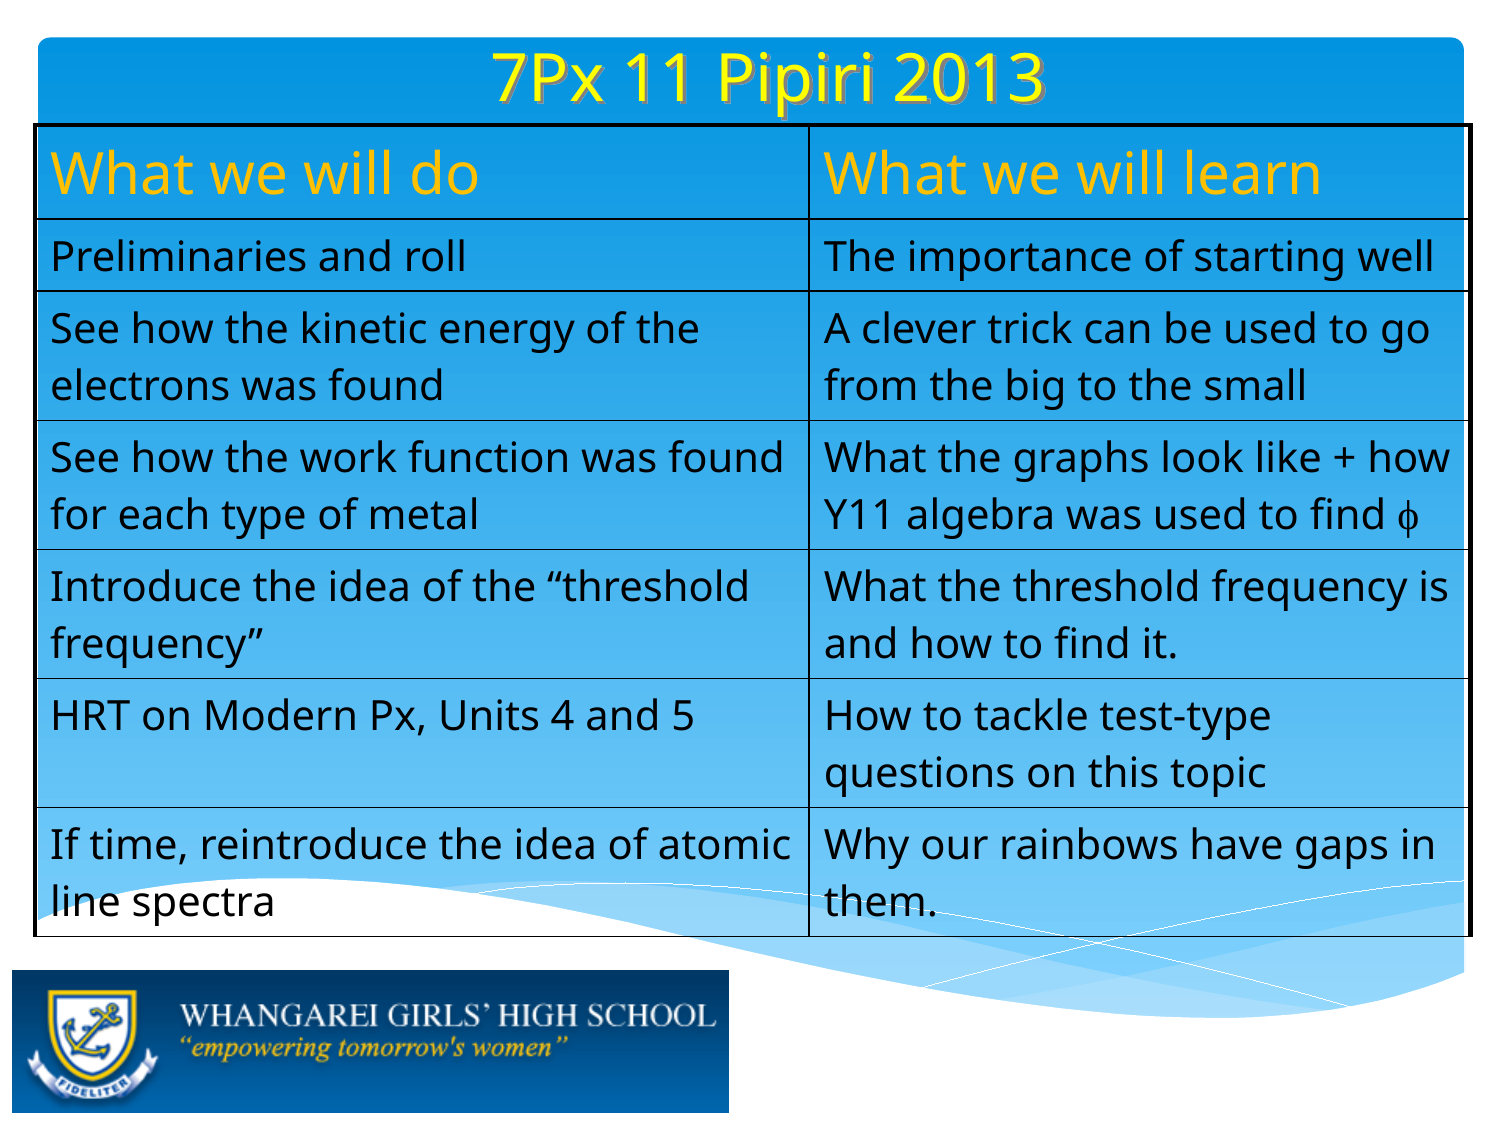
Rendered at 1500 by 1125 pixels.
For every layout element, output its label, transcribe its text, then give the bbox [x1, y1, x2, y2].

table_cell A clever trick can be used to go from the big to the small [810, 292, 1468, 420]
table_cell Preliminaries and roll [37, 220, 808, 290]
table_cell HRT on Modern Px, Units 4 and 5 [37, 679, 808, 807]
picture [12, 970, 729, 1113]
table_cell What the threshold frequency is and how to find it. [810, 550, 1468, 678]
table_cell The importance of starting well [810, 220, 1468, 290]
table_cell Why our rainbows have gaps in them. [810, 808, 1468, 936]
table_cell See how the work function was found for each type of metal [37, 421, 808, 549]
table_cell What the graphs look like + how Y11 algebra was used to find ϕ [810, 421, 1468, 549]
table_cell See how the kinetic energy of the electrons was found [37, 292, 808, 420]
table_cell Introduce the idea of the “threshold frequency” [37, 550, 808, 678]
table_cell If time, reintroduce the idea of atomic line spectra [37, 808, 808, 936]
table_header What we will do [37, 127, 808, 218]
table_header What we will learn [810, 127, 1468, 218]
text_box 7Px 11 Pipiri 2013 [162, 24, 1375, 123]
table_cell How to tackle test-type questions on this topic [810, 679, 1468, 807]
